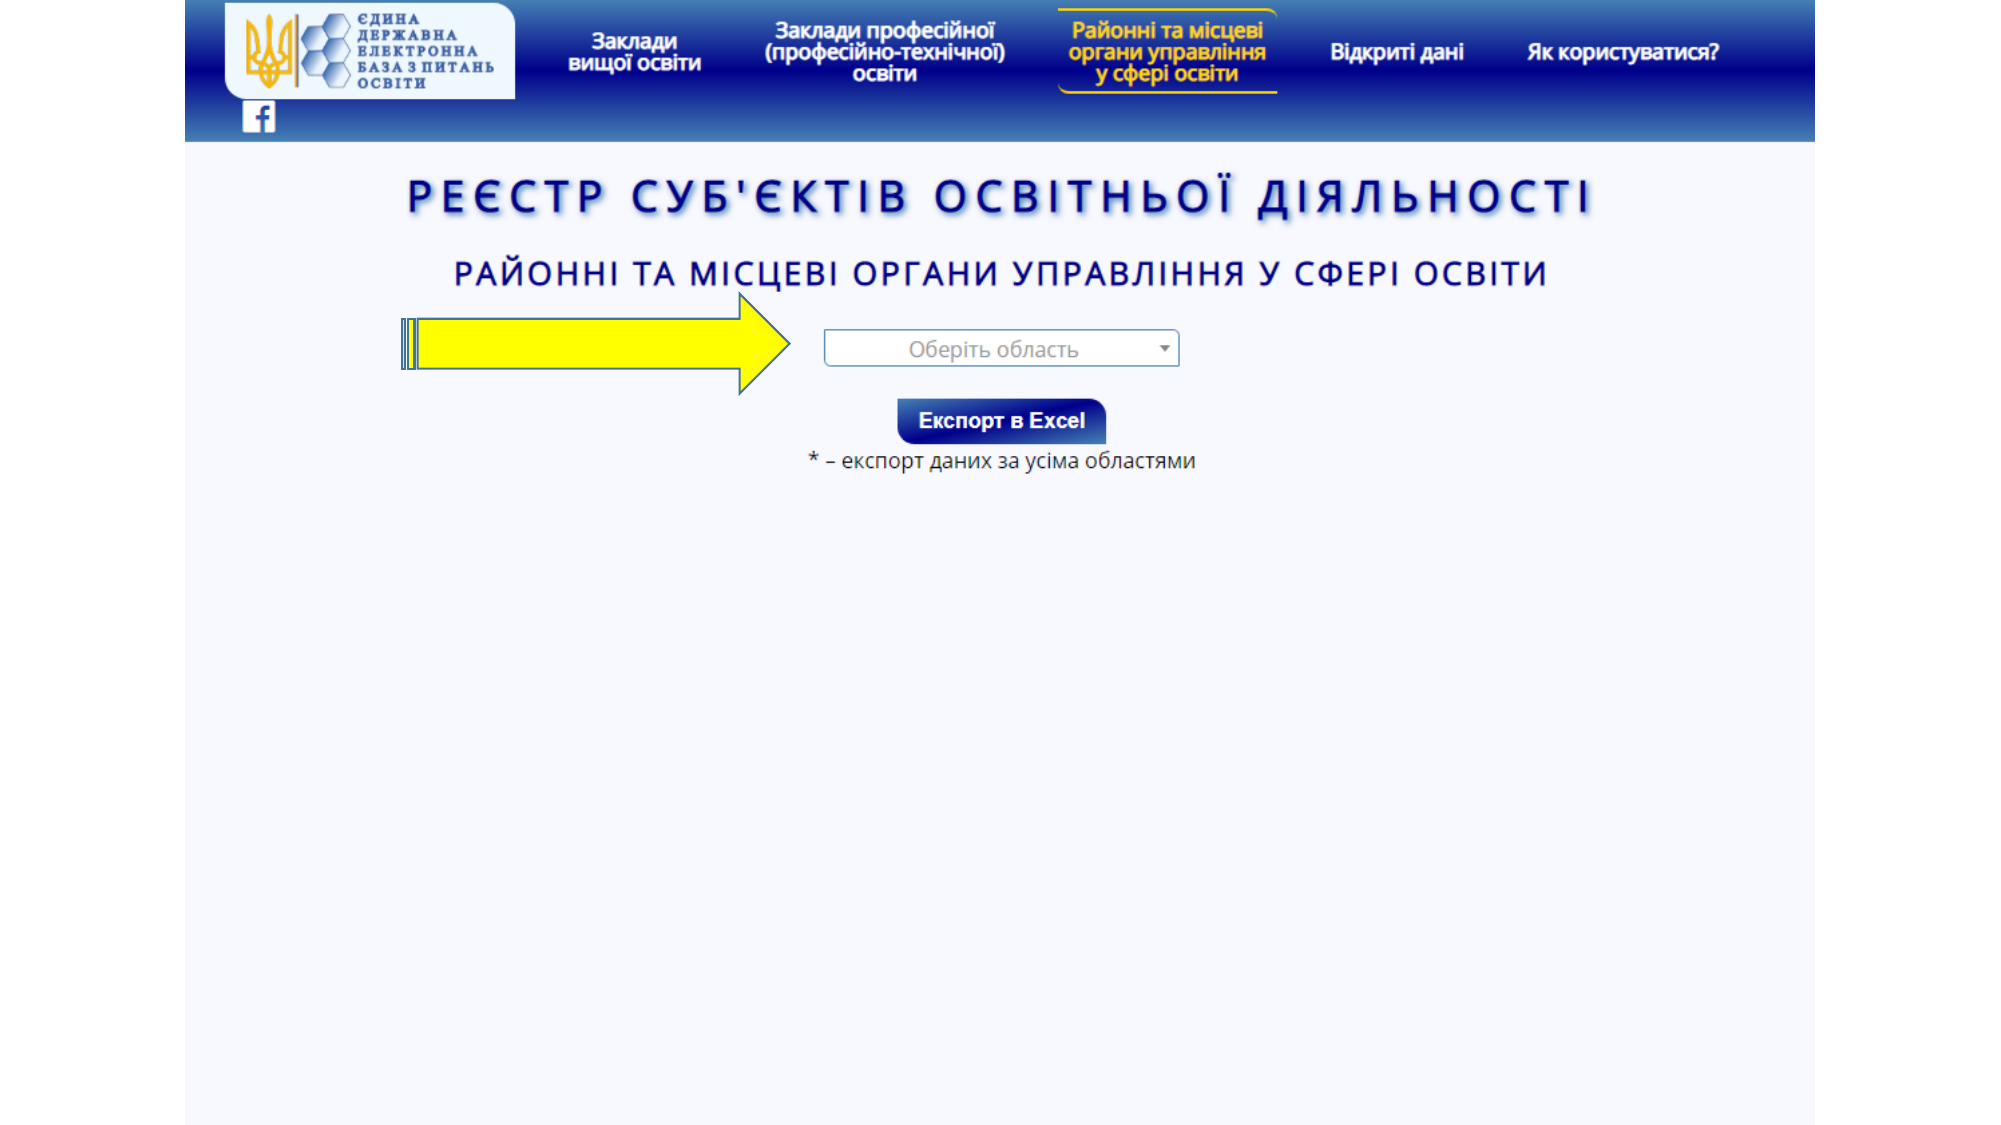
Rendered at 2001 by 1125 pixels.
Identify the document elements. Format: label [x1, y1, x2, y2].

picture [185, 0, 1815, 1125]
